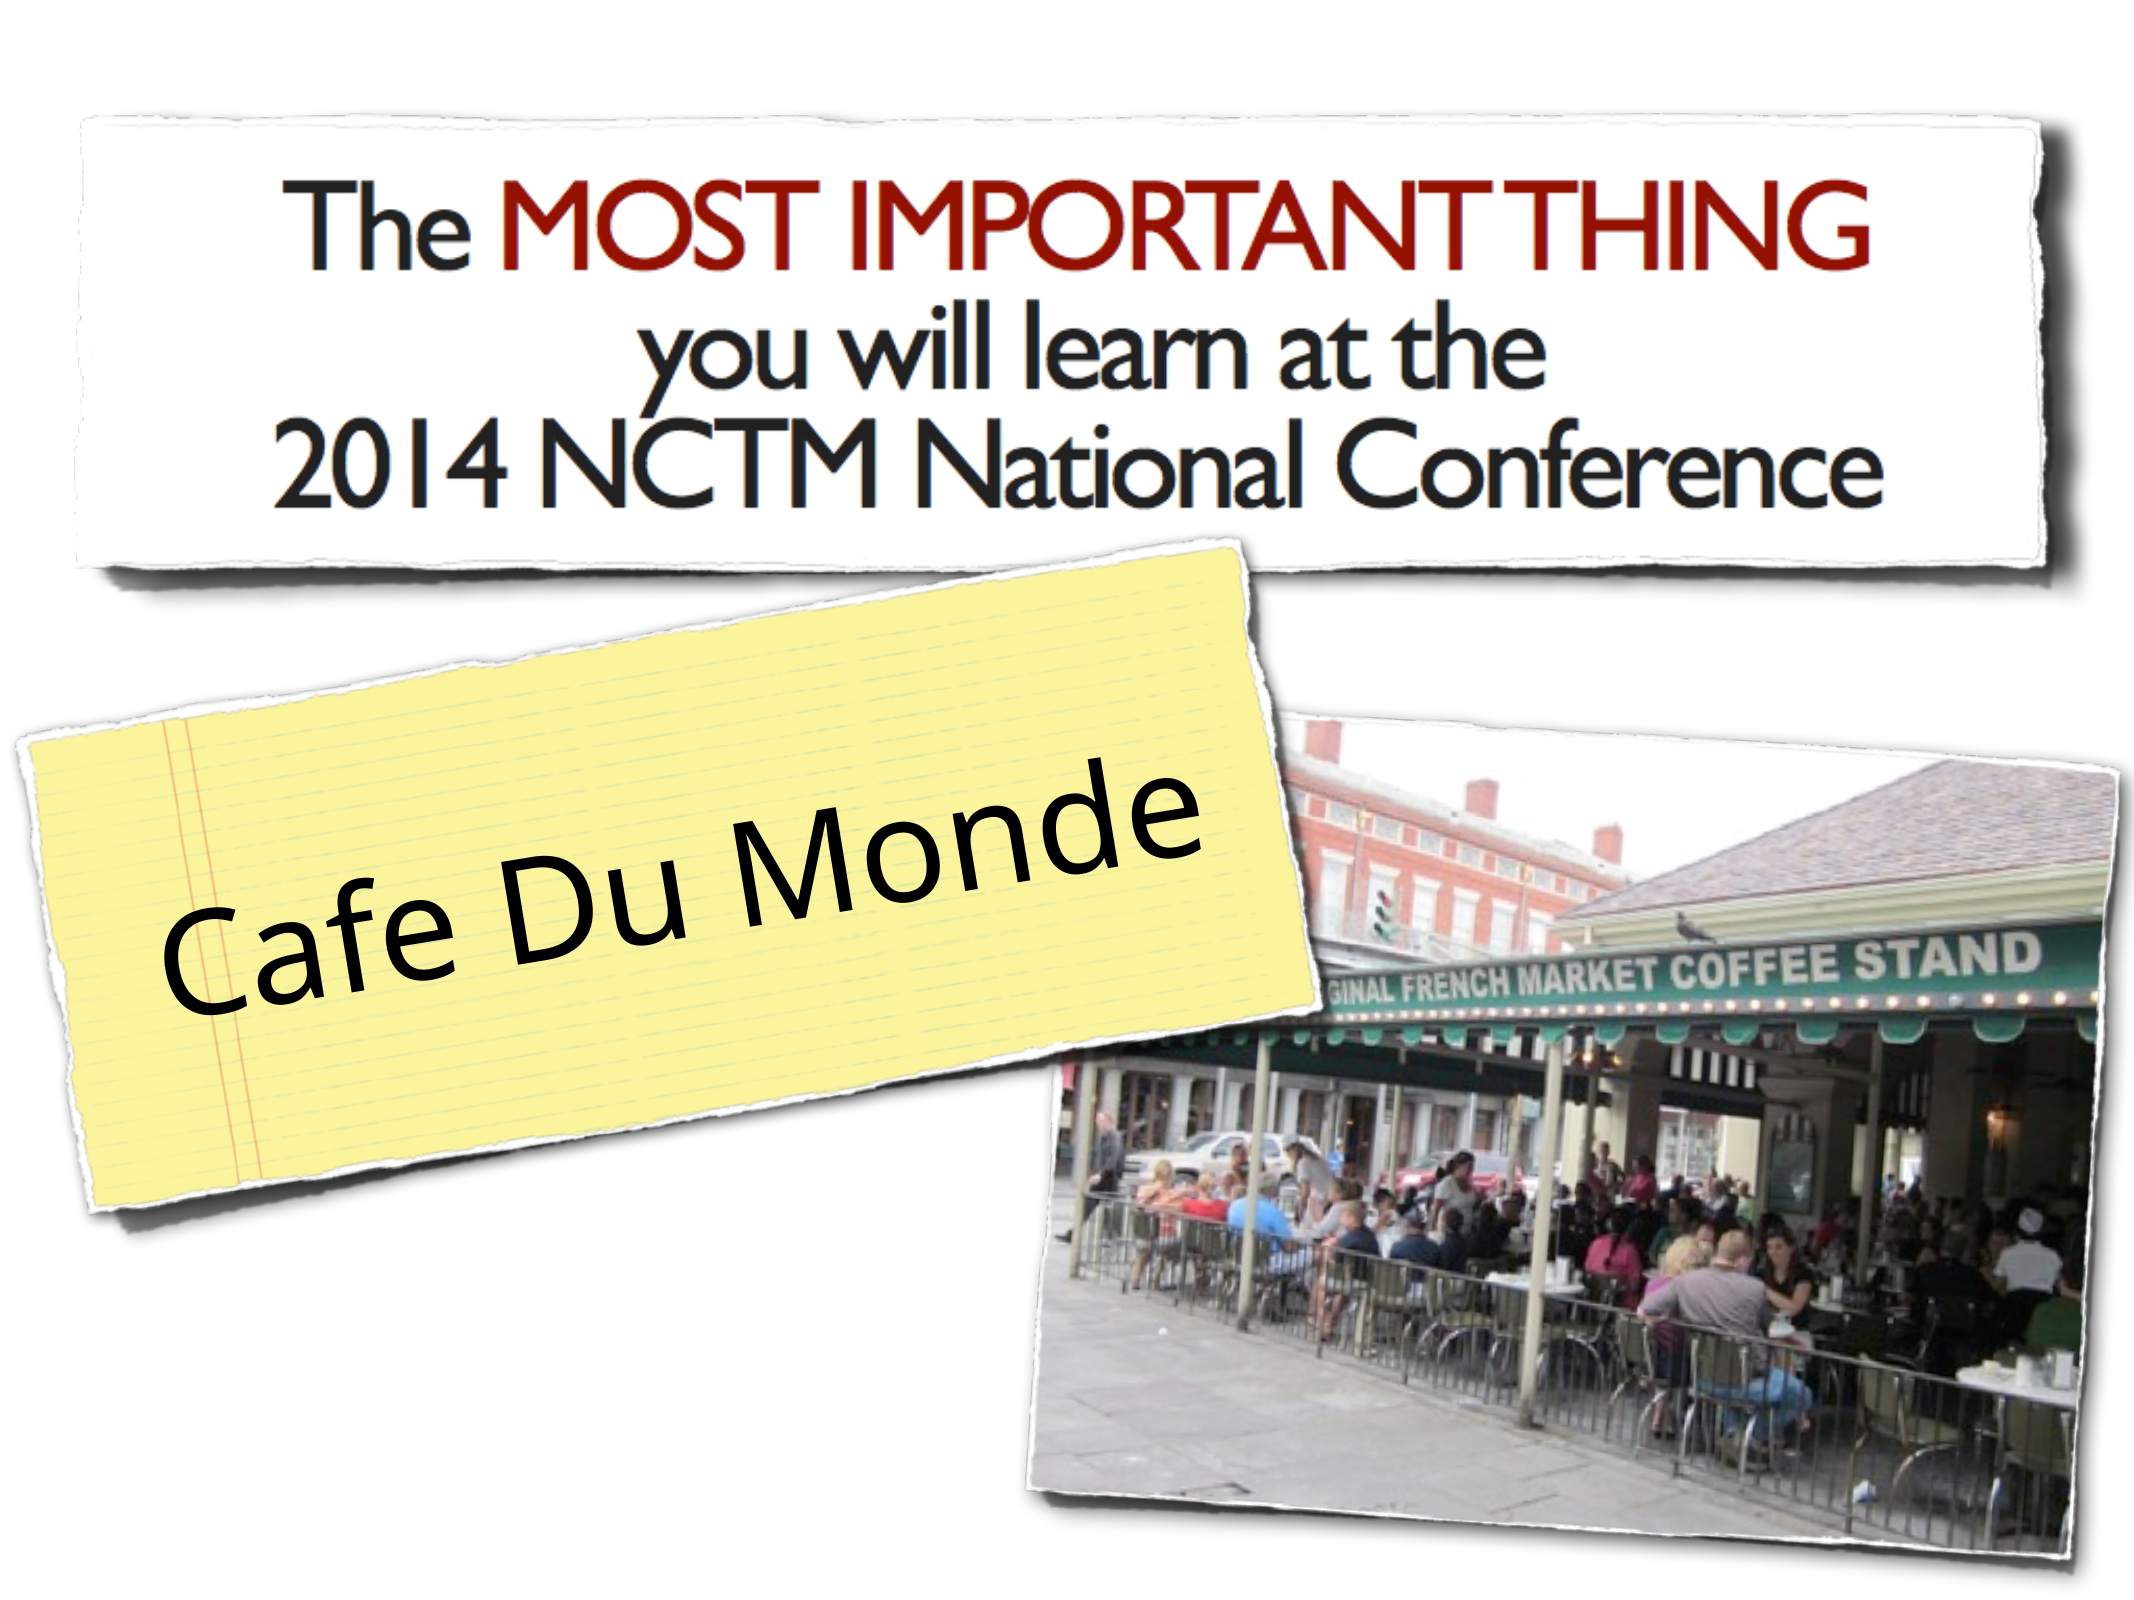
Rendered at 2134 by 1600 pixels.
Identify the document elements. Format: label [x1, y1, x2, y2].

text_box [3, 520, 2131, 1580]
picture [73, 110, 2060, 520]
